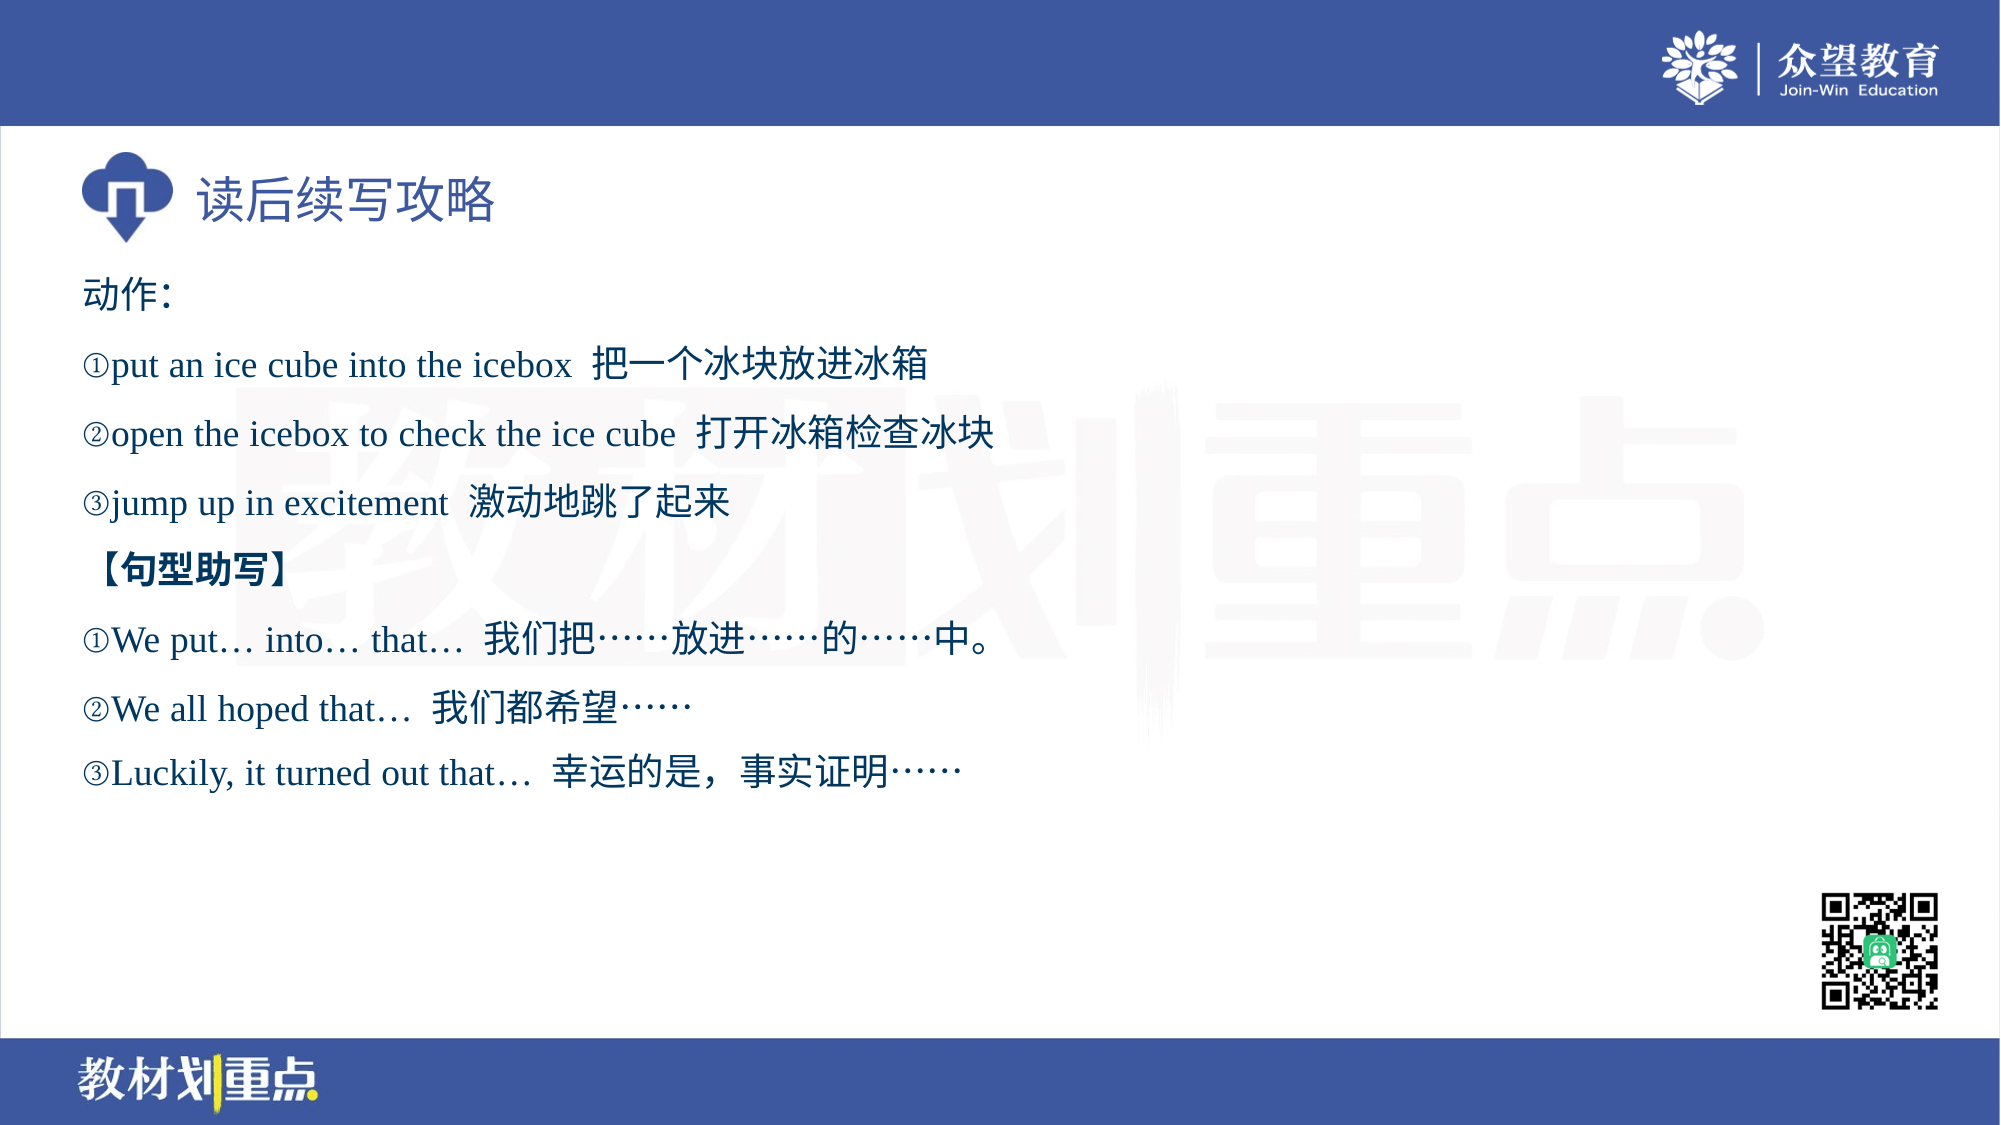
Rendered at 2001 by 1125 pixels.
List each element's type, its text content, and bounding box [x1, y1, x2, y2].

picture [0, 0, 2000, 1125]
text_box 动作： ①put an ice cube into the icebox 把一个冰块放进冰箱 ②open the icebox to check the ice cube 打开冰箱检查冰块 ③jump up in excitement 激动地跳了起来 【句型助写】 ①We put… into… that… 我们把……放进……的……中。 ②We all hoped that… 我们都希望…… ③Luckily, it turned out that… 幸运的是，事实证明…… [82, 247, 1817, 786]
